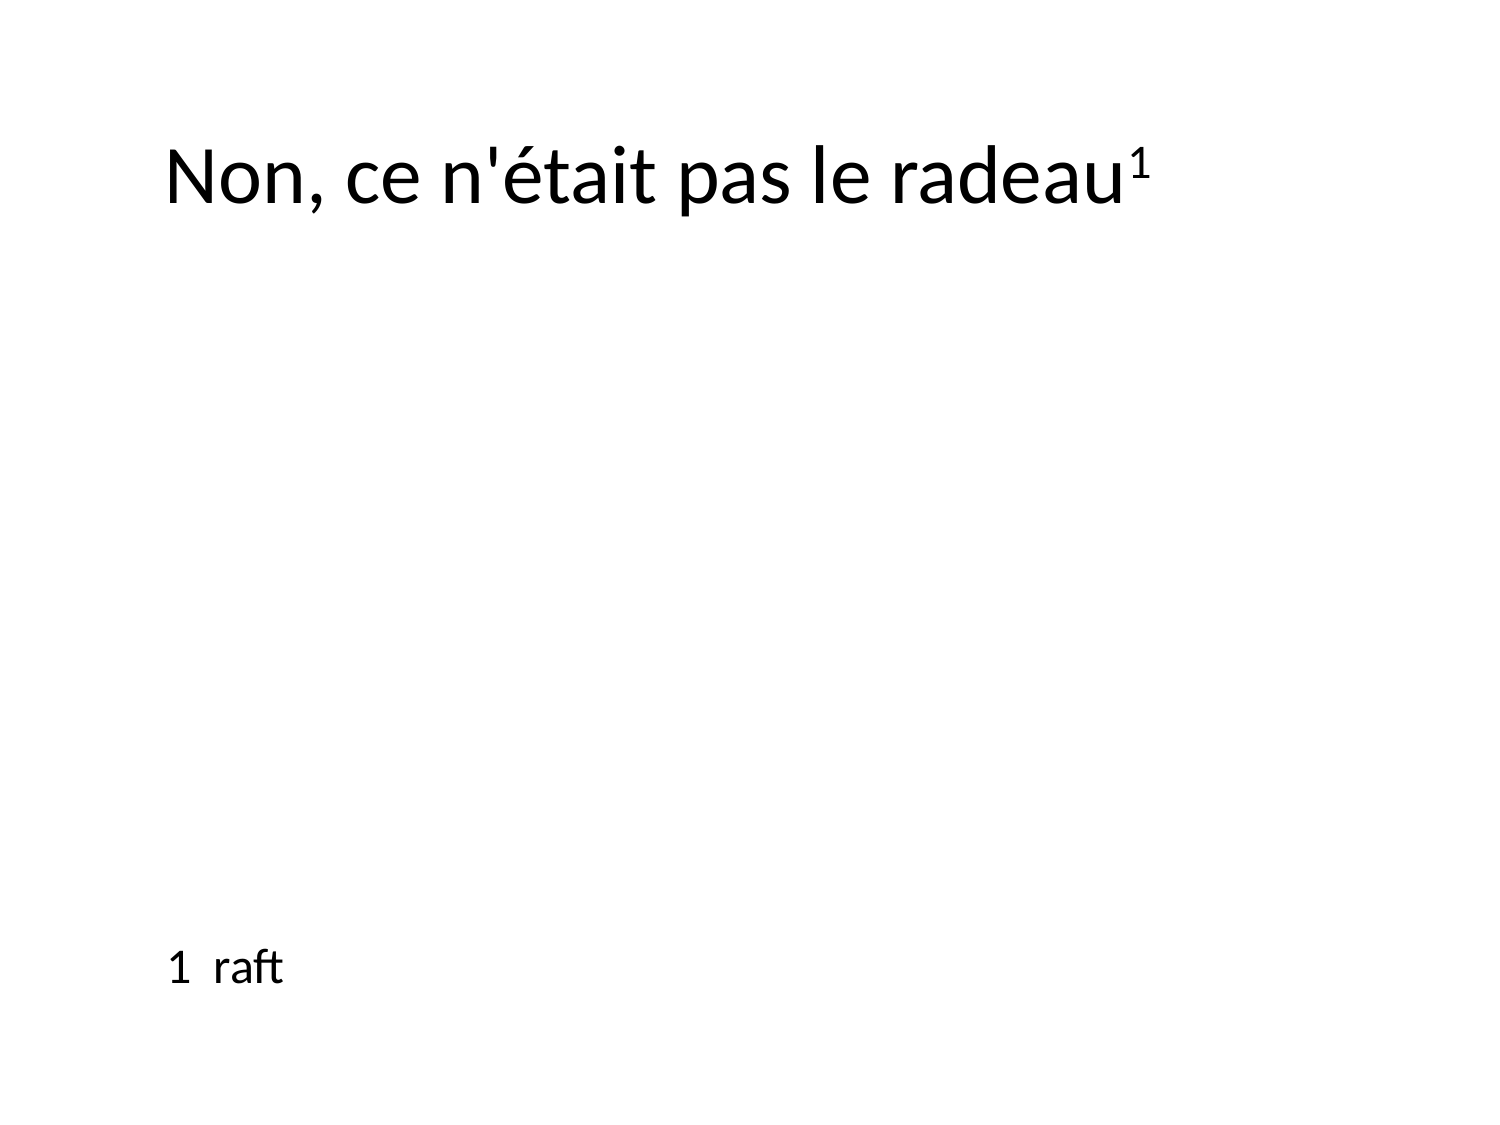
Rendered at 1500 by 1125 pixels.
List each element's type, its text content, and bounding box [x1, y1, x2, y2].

text_box Non, ce n'était pas le radeau1 [150, 112, 1500, 328]
text_box 1 raft [151, 926, 300, 1061]
